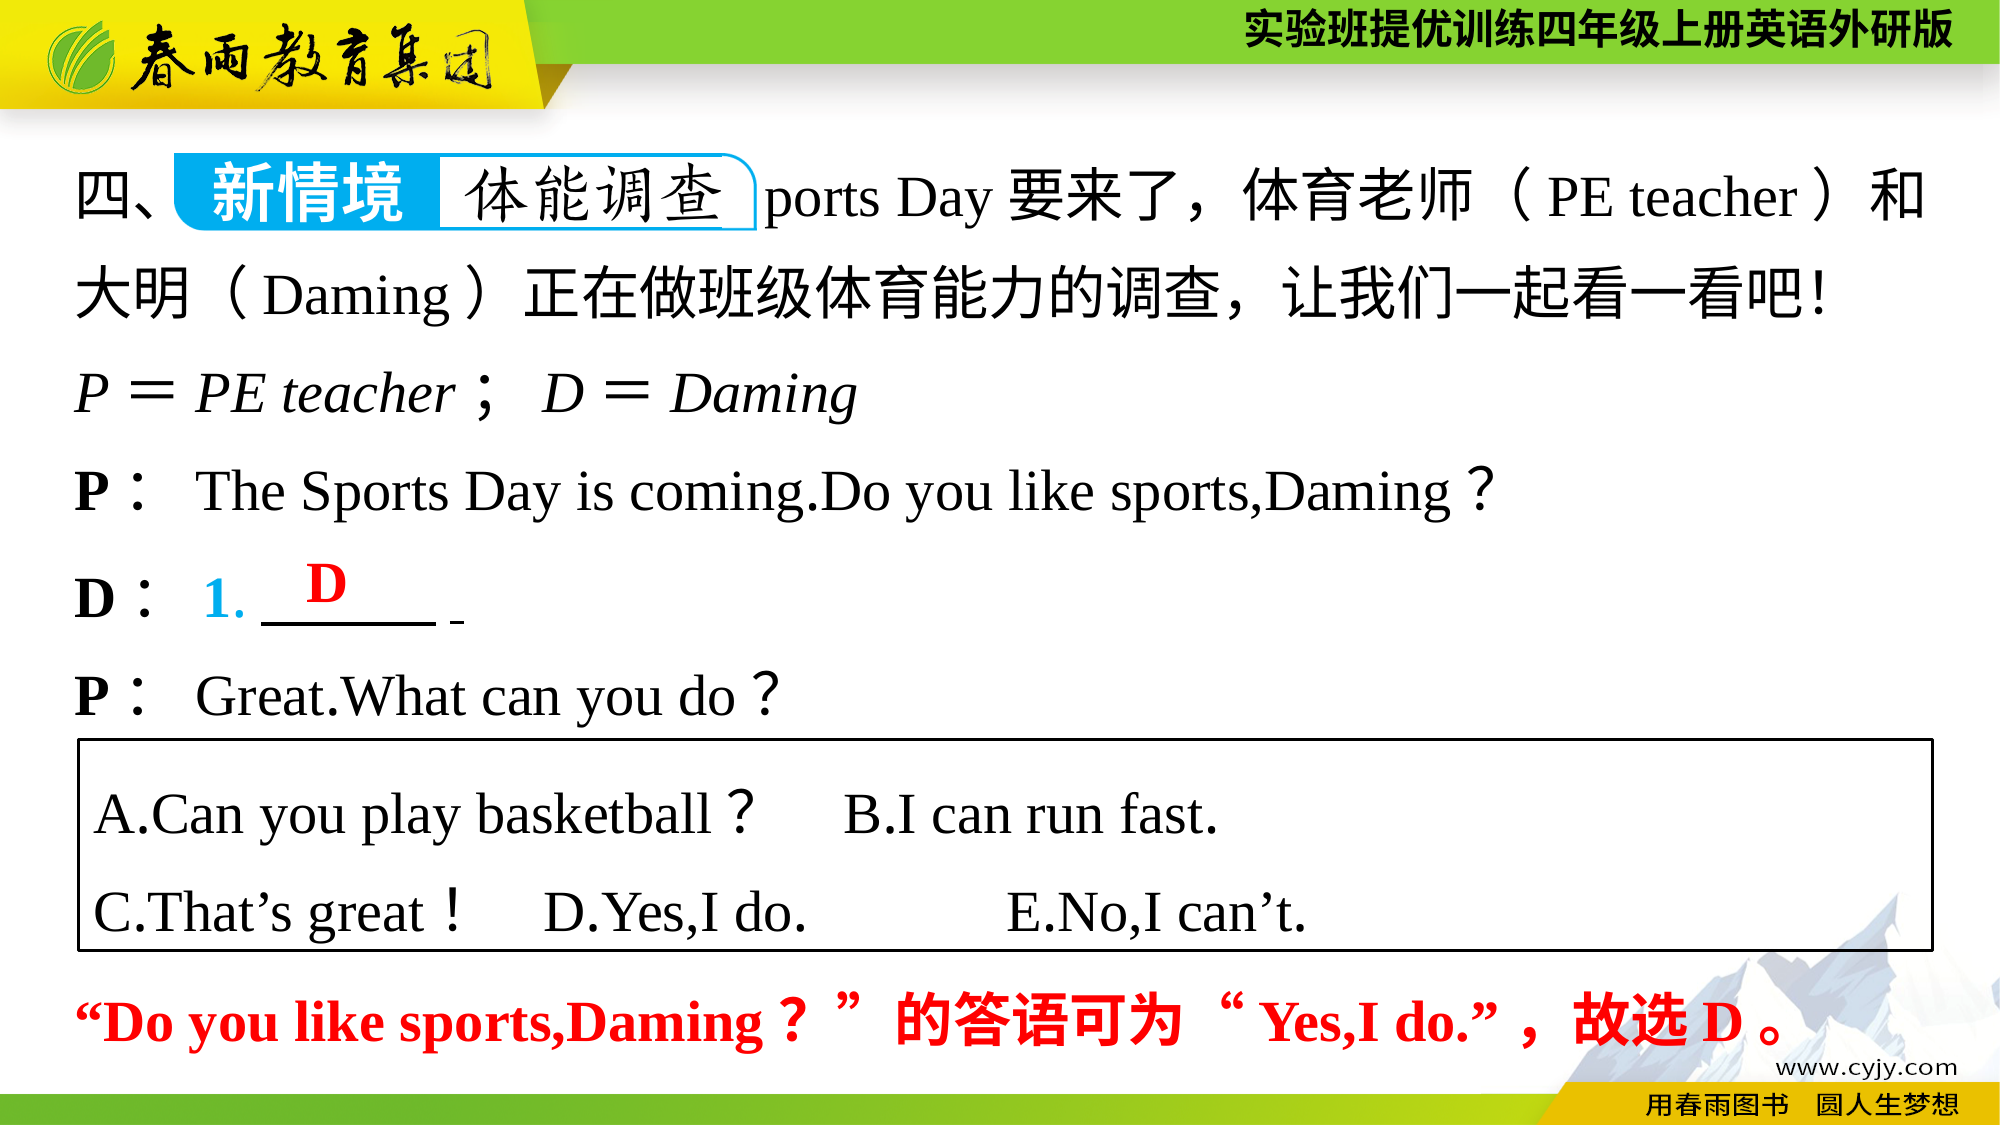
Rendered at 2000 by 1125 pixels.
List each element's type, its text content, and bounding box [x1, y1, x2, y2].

text_box D [291, 536, 364, 622]
text_box “Do you like sports,Daming？”的答语可为“Yes,I do.”，故选D。 [59, 940, 1944, 1061]
picture [0, 0, 2000, 1125]
text_box A.Can you play basketball？ B.I can run fast. C.That’s great！ D.Yes,I do. E.No,I can’t. [78, 739, 1933, 940]
list 四、 Sports Day要来了，体育老师（PE teacher）和大明（Daming）正在做班级体育能力的调查，让我们一起看一看吧！ P＝PE teacher；D＝Daming P：The Sports Day is coming.Do you like sports,Daming？ [59, 122, 1944, 522]
text_box D：1. . P：Great.What can you do？ [59, 523, 1944, 735]
